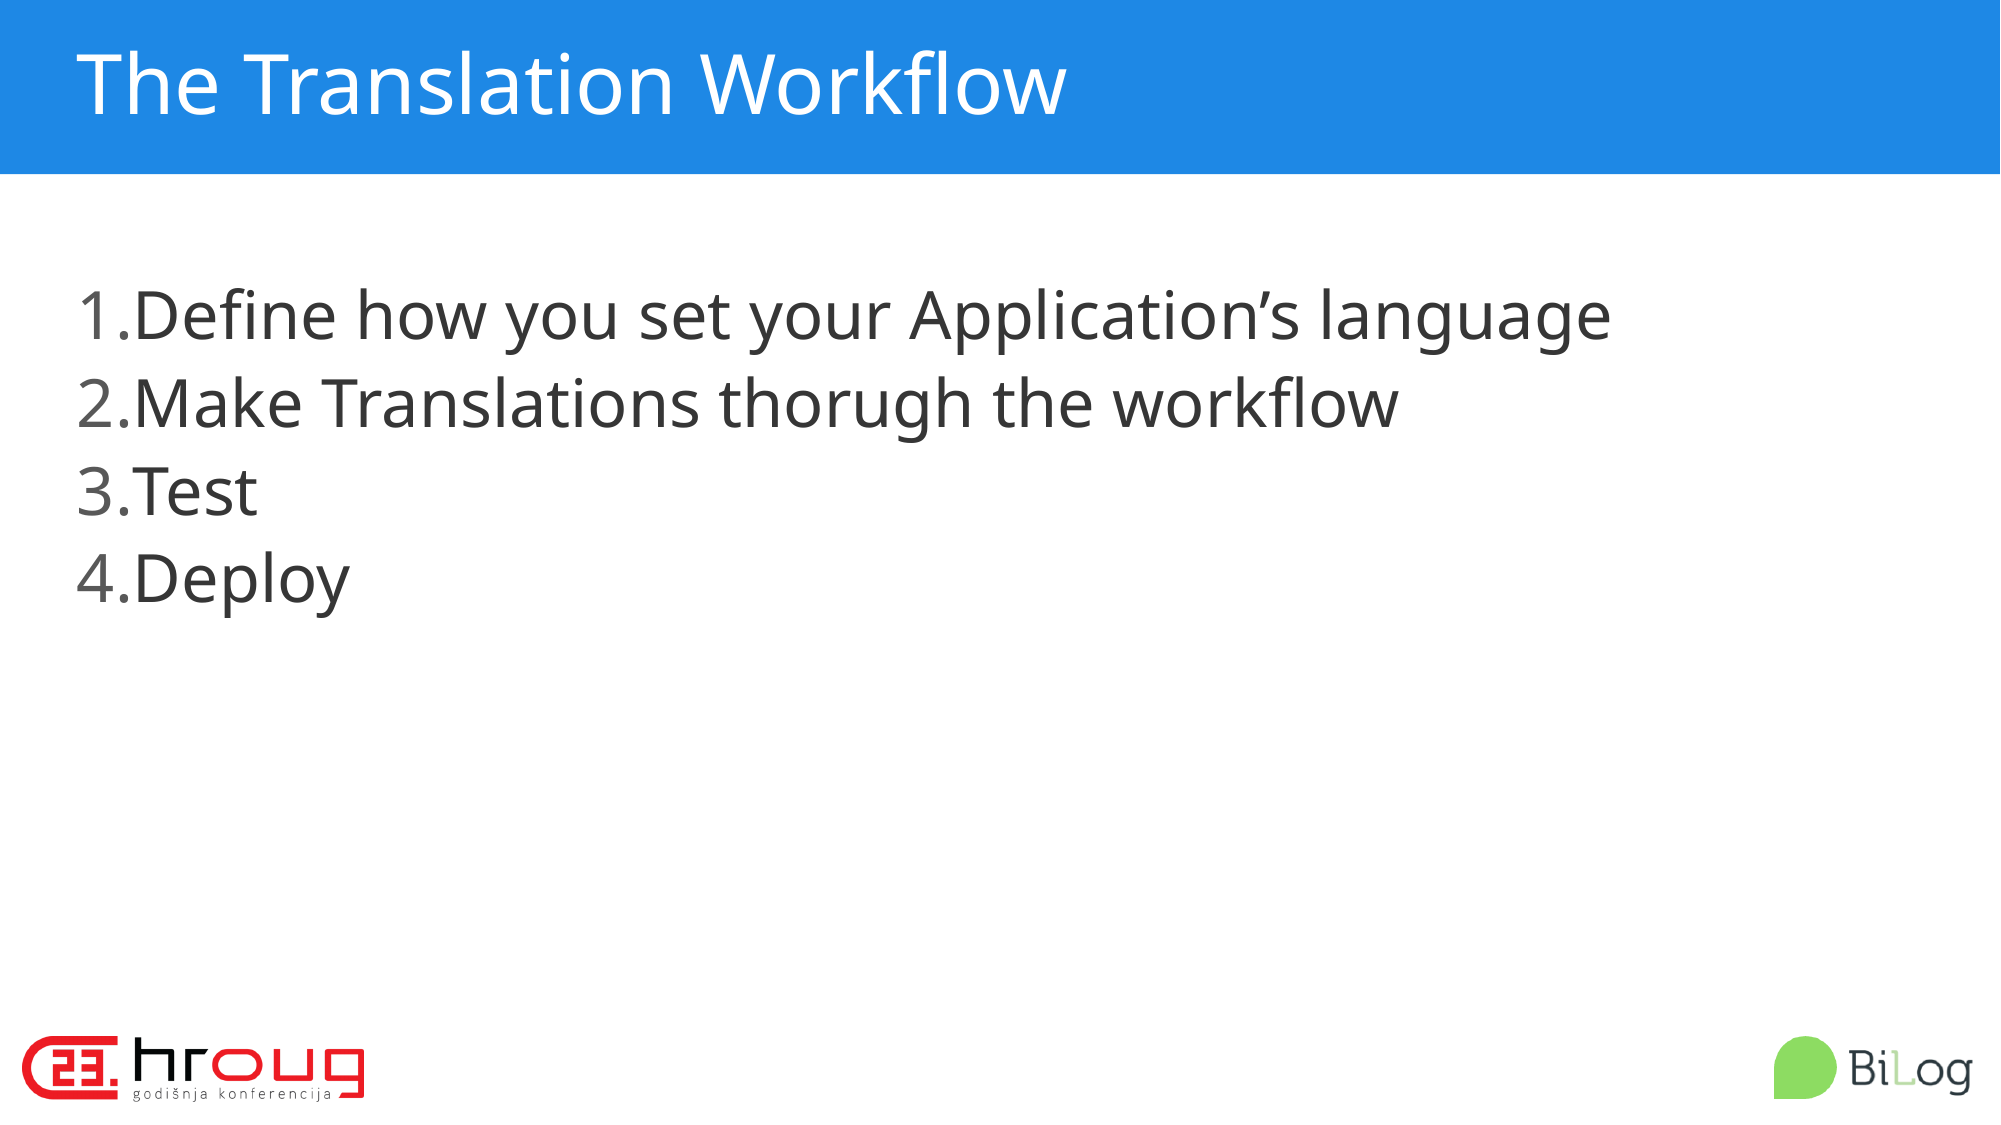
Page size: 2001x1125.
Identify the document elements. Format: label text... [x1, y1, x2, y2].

picture [1749, 1012, 2000, 1125]
title The Translation Workflow [61, 0, 1942, 175]
picture [22, 1036, 364, 1102]
list Define how you set your Application’s language Make Translations thorugh the workflow Test Deploy [61, 274, 1942, 989]
